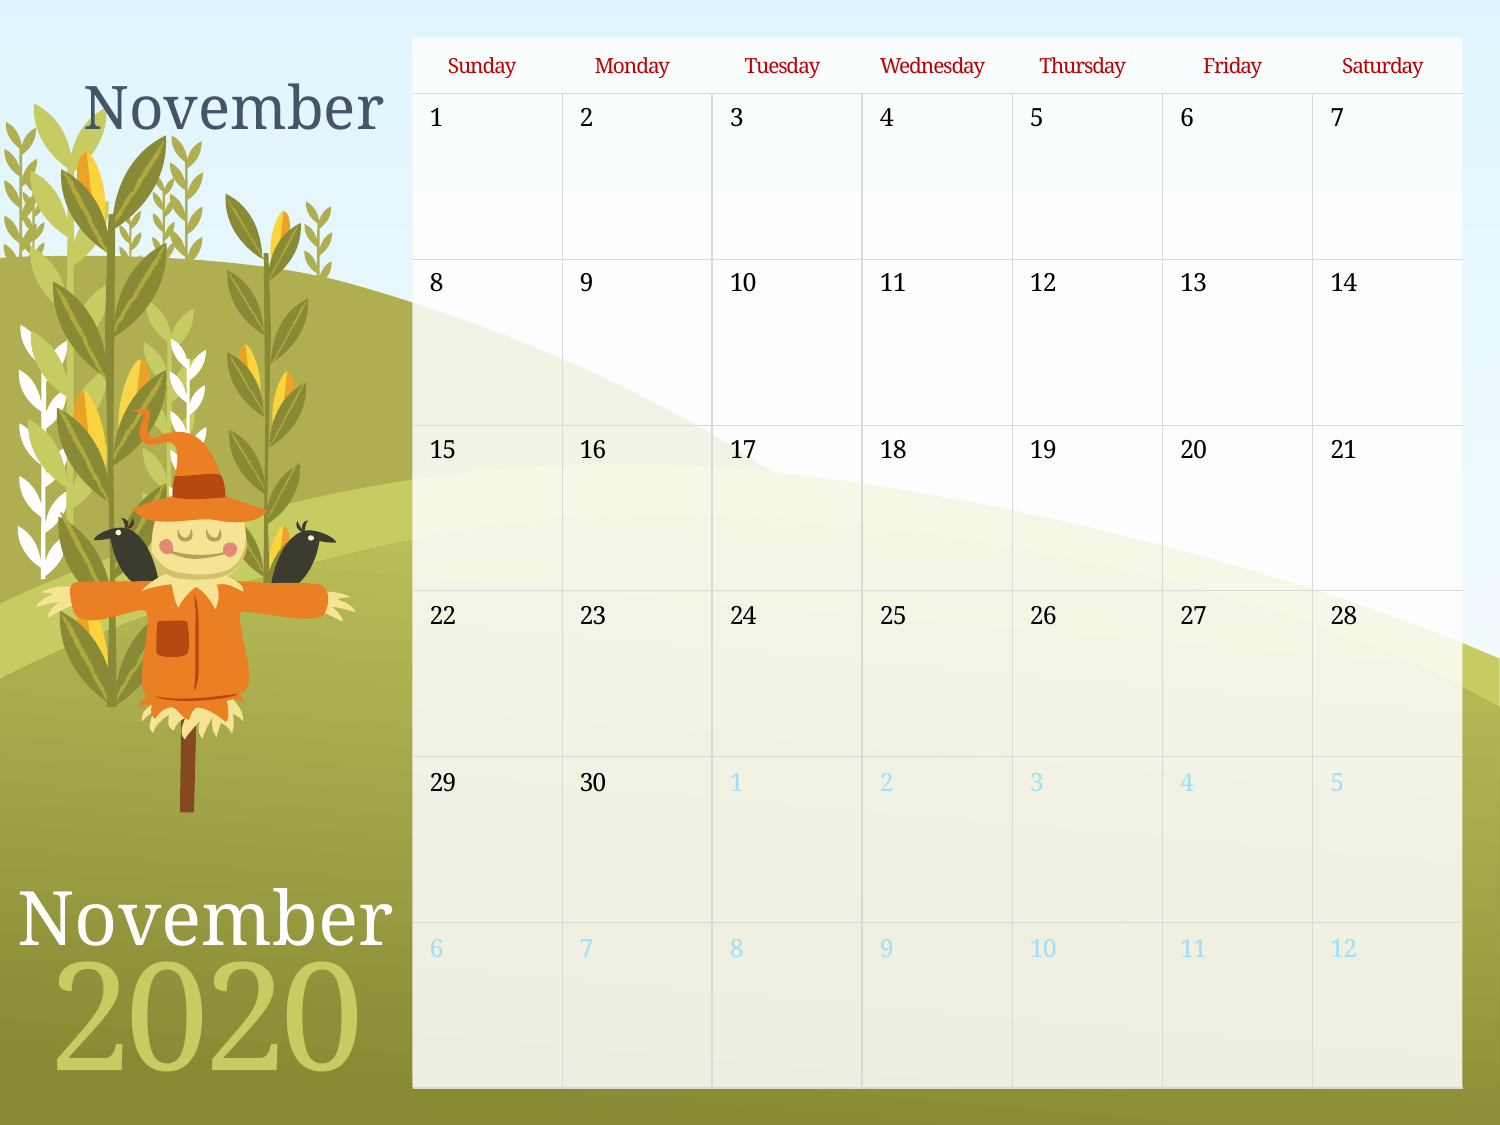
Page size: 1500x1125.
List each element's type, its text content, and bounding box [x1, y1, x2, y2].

title November [68, 70, 1450, 150]
